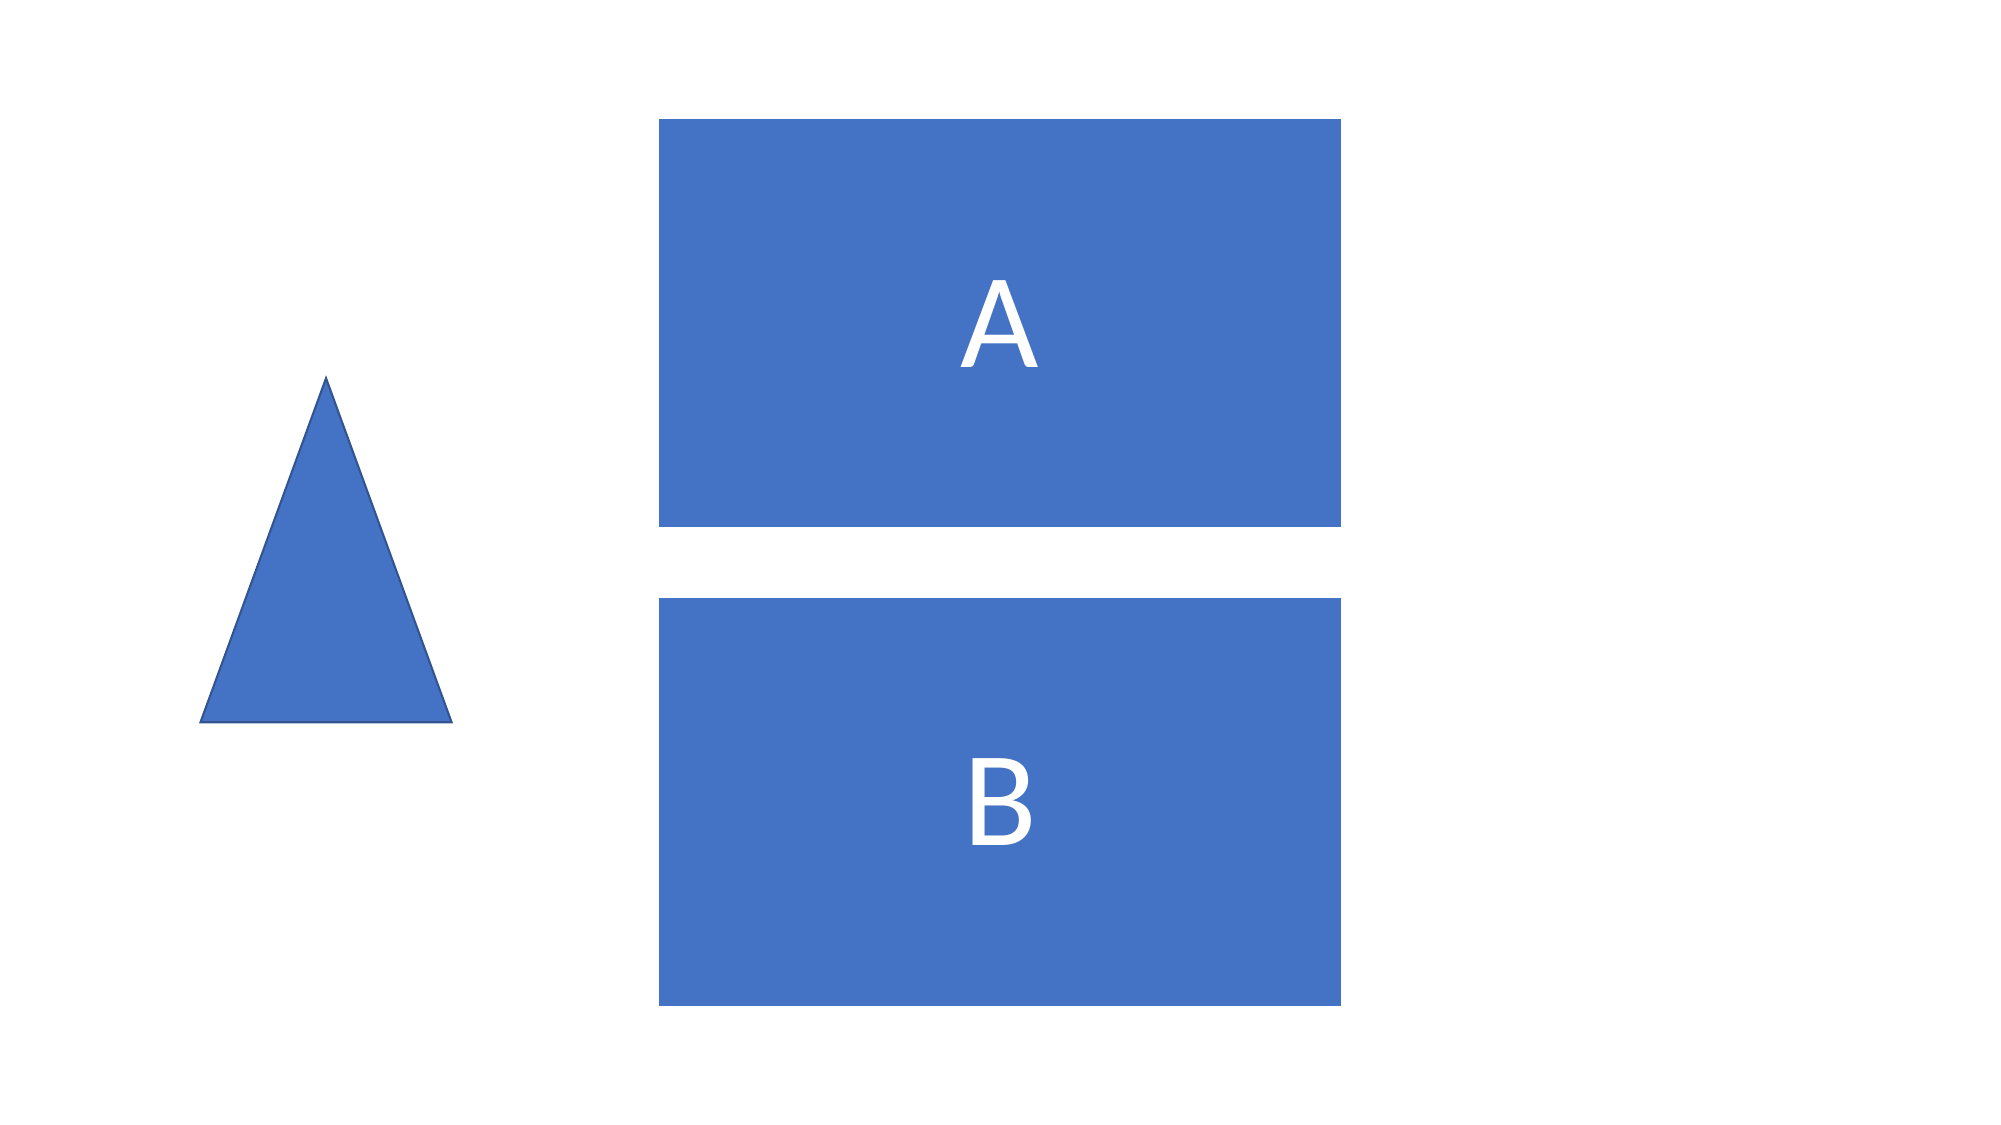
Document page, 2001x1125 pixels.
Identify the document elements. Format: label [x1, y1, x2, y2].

text_box [200, 117, 1667, 1007]
